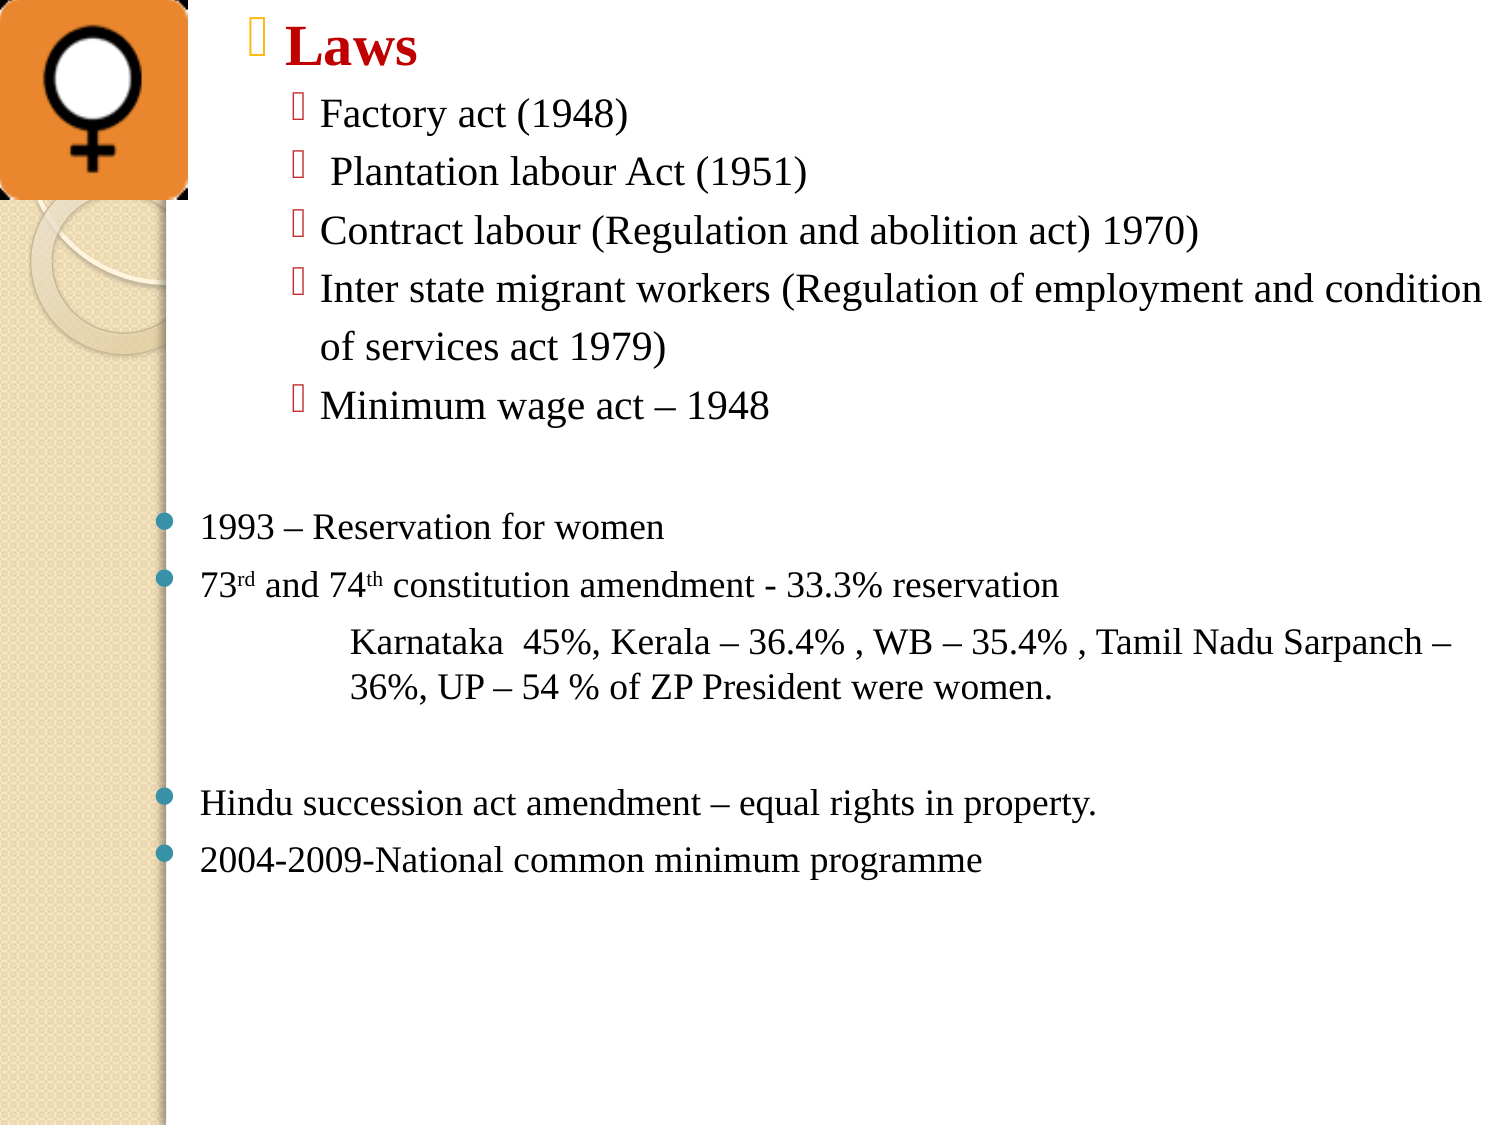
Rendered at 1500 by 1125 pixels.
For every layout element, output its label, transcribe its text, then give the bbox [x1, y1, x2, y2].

picture [0, 0, 188, 201]
list Laws Factory act (1948) Plantation labour Act (1951) Contract labour (Regulation and abolition act) 1970) Inter state migrant workers (Regulation of employment and condition of services act 1979) Minimum wage act – 1948 1993 – Reservation for women 73rd and 74th constitution amendment - 33.3% reservation Karnataka 45%, Kerala – 36.4% , WB – 35.4% , Tamil Nadu Sarpanch – 36%, UP – 54 % of ZP President were women. Hindu succession act amendment – equal rights in property. 2004-2009-National common minimum programme [125, 0, 1500, 1125]
